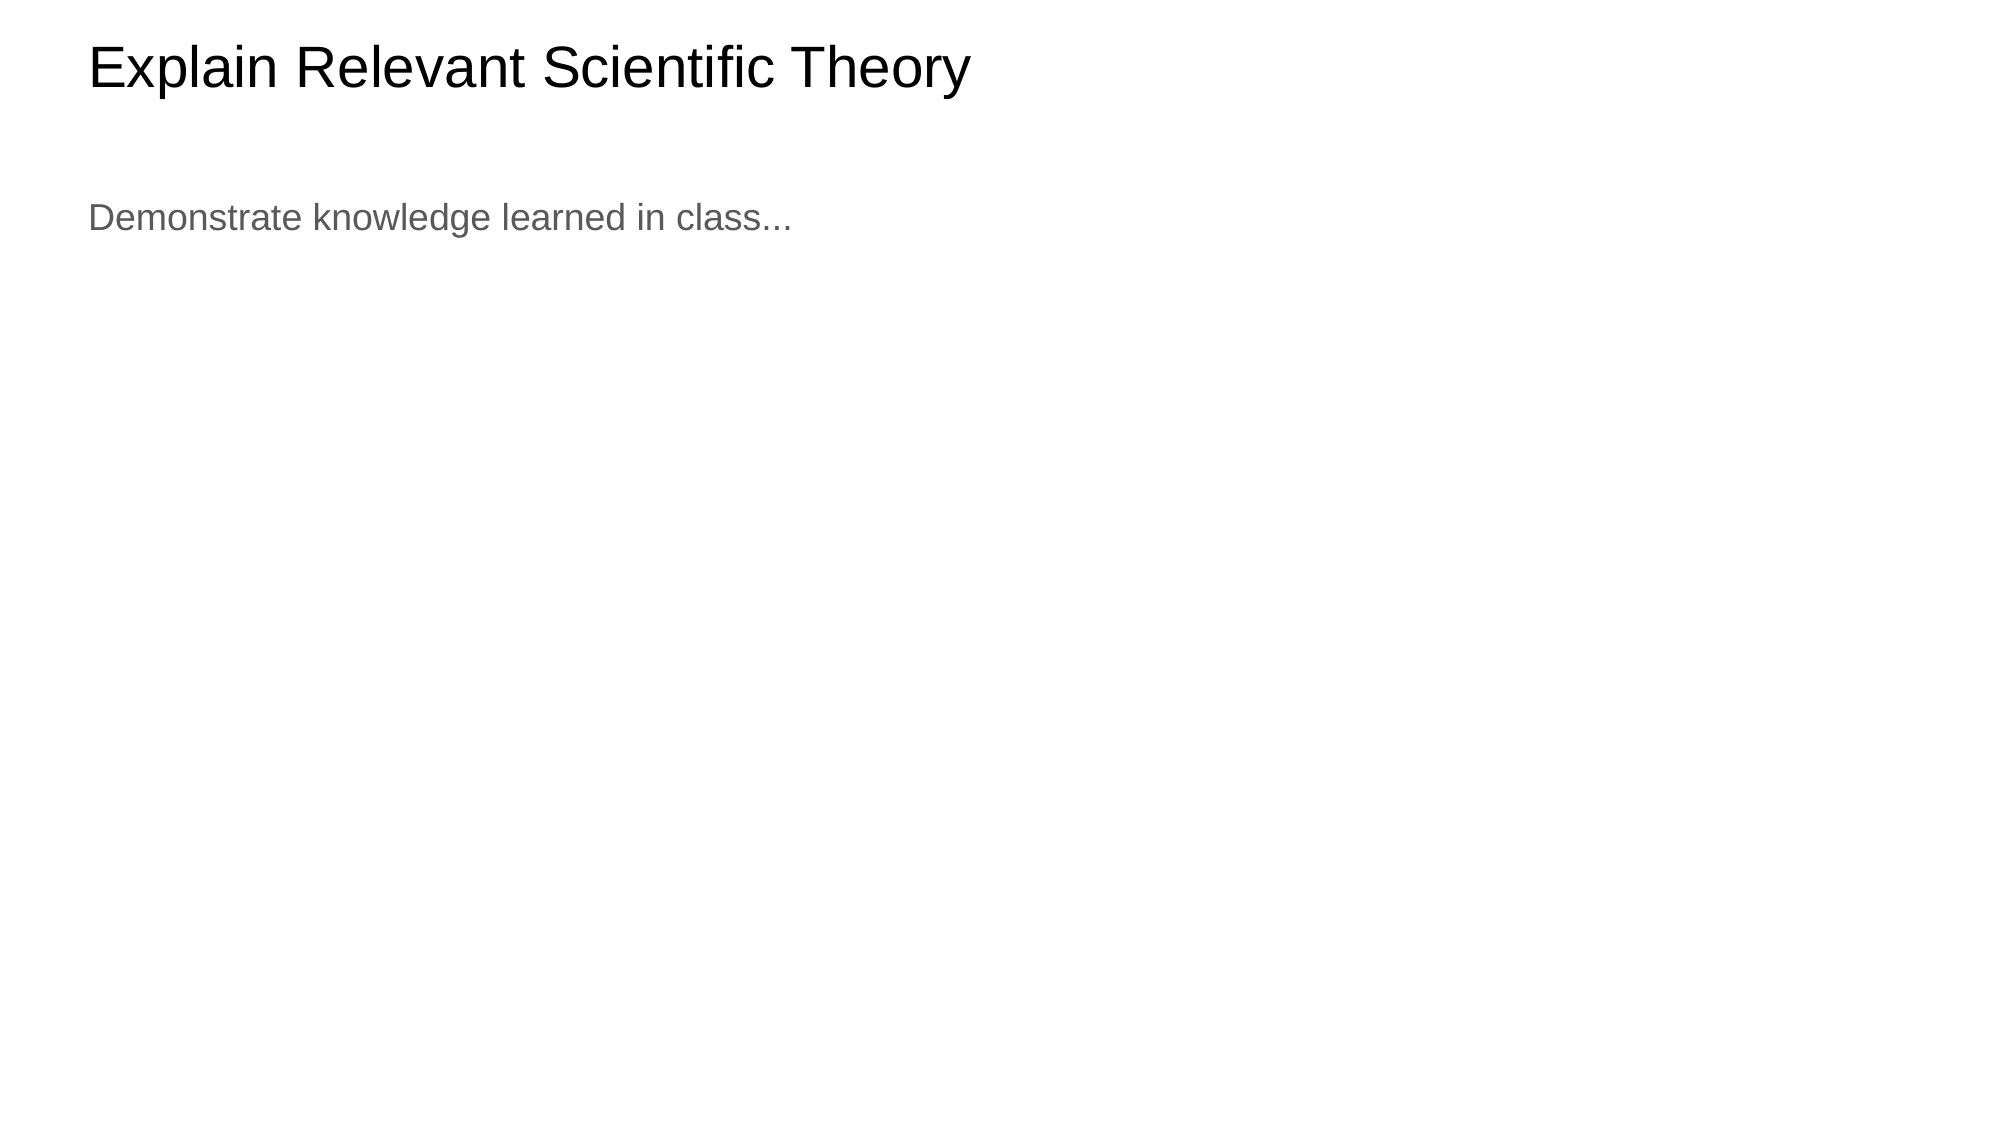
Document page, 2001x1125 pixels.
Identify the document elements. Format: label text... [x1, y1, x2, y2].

title Explain Relevant Scientific Theory [68, 8, 1932, 135]
list Demonstrate knowledge learned in class... [68, 165, 1932, 914]
